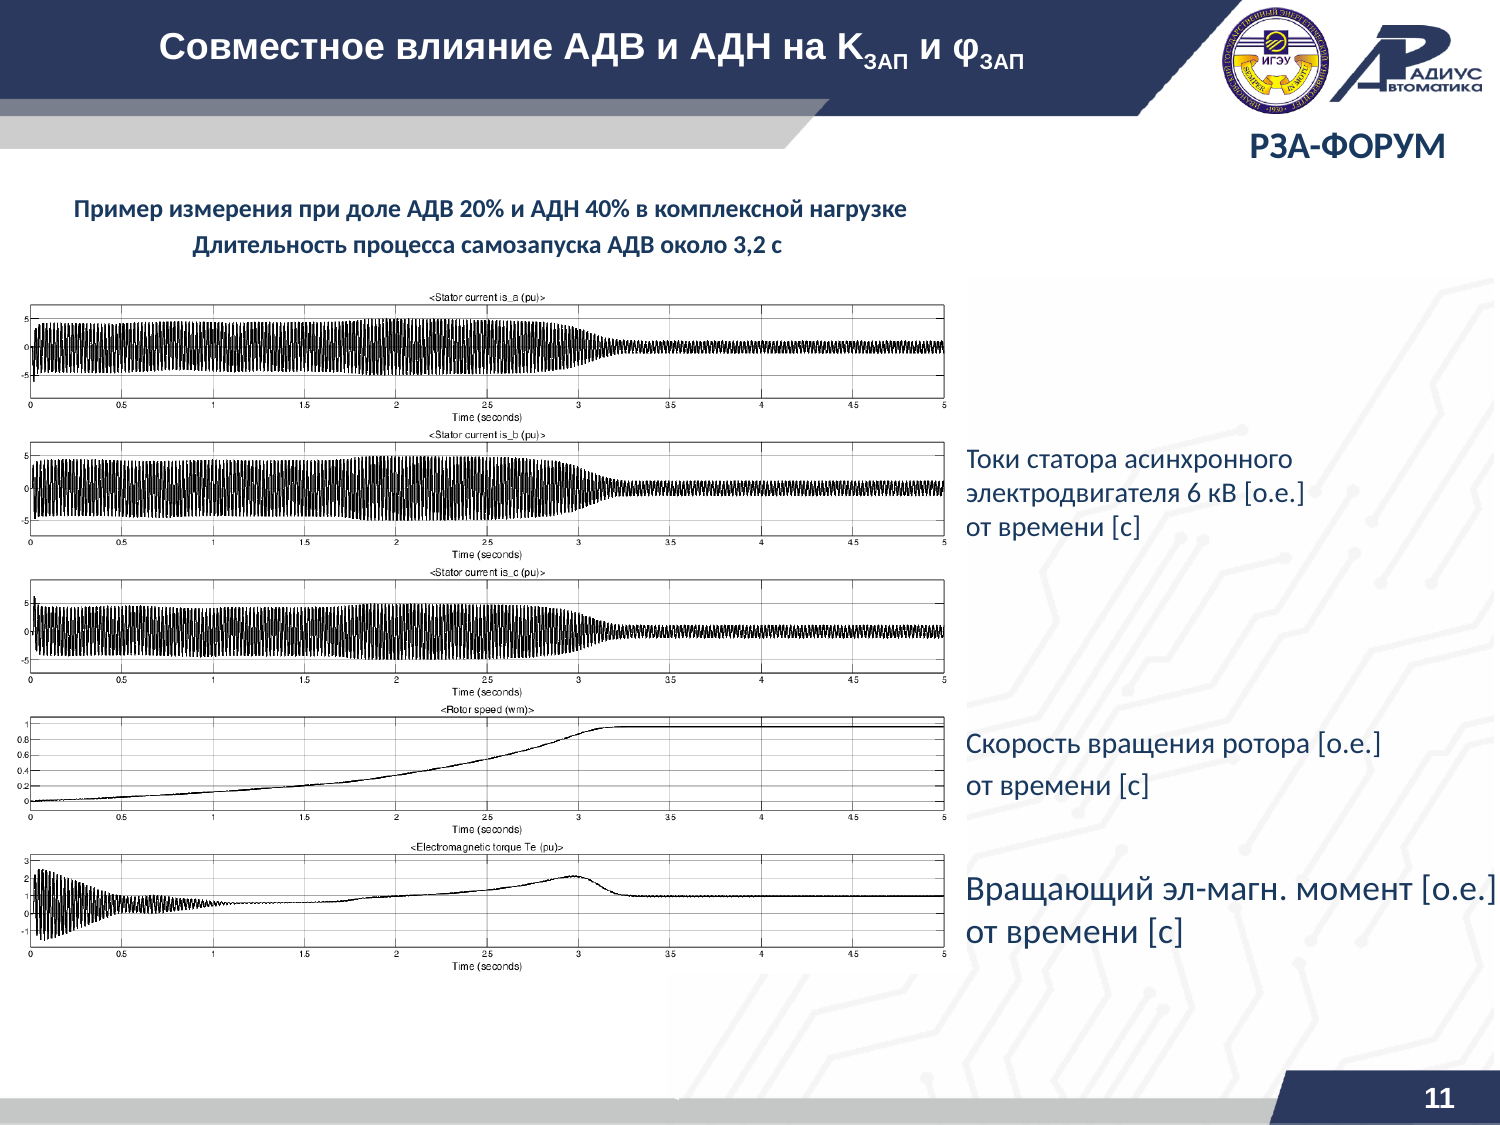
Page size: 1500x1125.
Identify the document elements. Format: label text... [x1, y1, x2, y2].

picture [0, 278, 1500, 1125]
picture [0, 0, 1483, 150]
text_box РЗА-ФОРУМ [1234, 114, 1462, 174]
list Пример измерения при доле АДВ 20% и АДН 40% в комплексной нагрузке Длительность процесса самозапуска АДВ около 3,2 с [0, 184, 988, 268]
